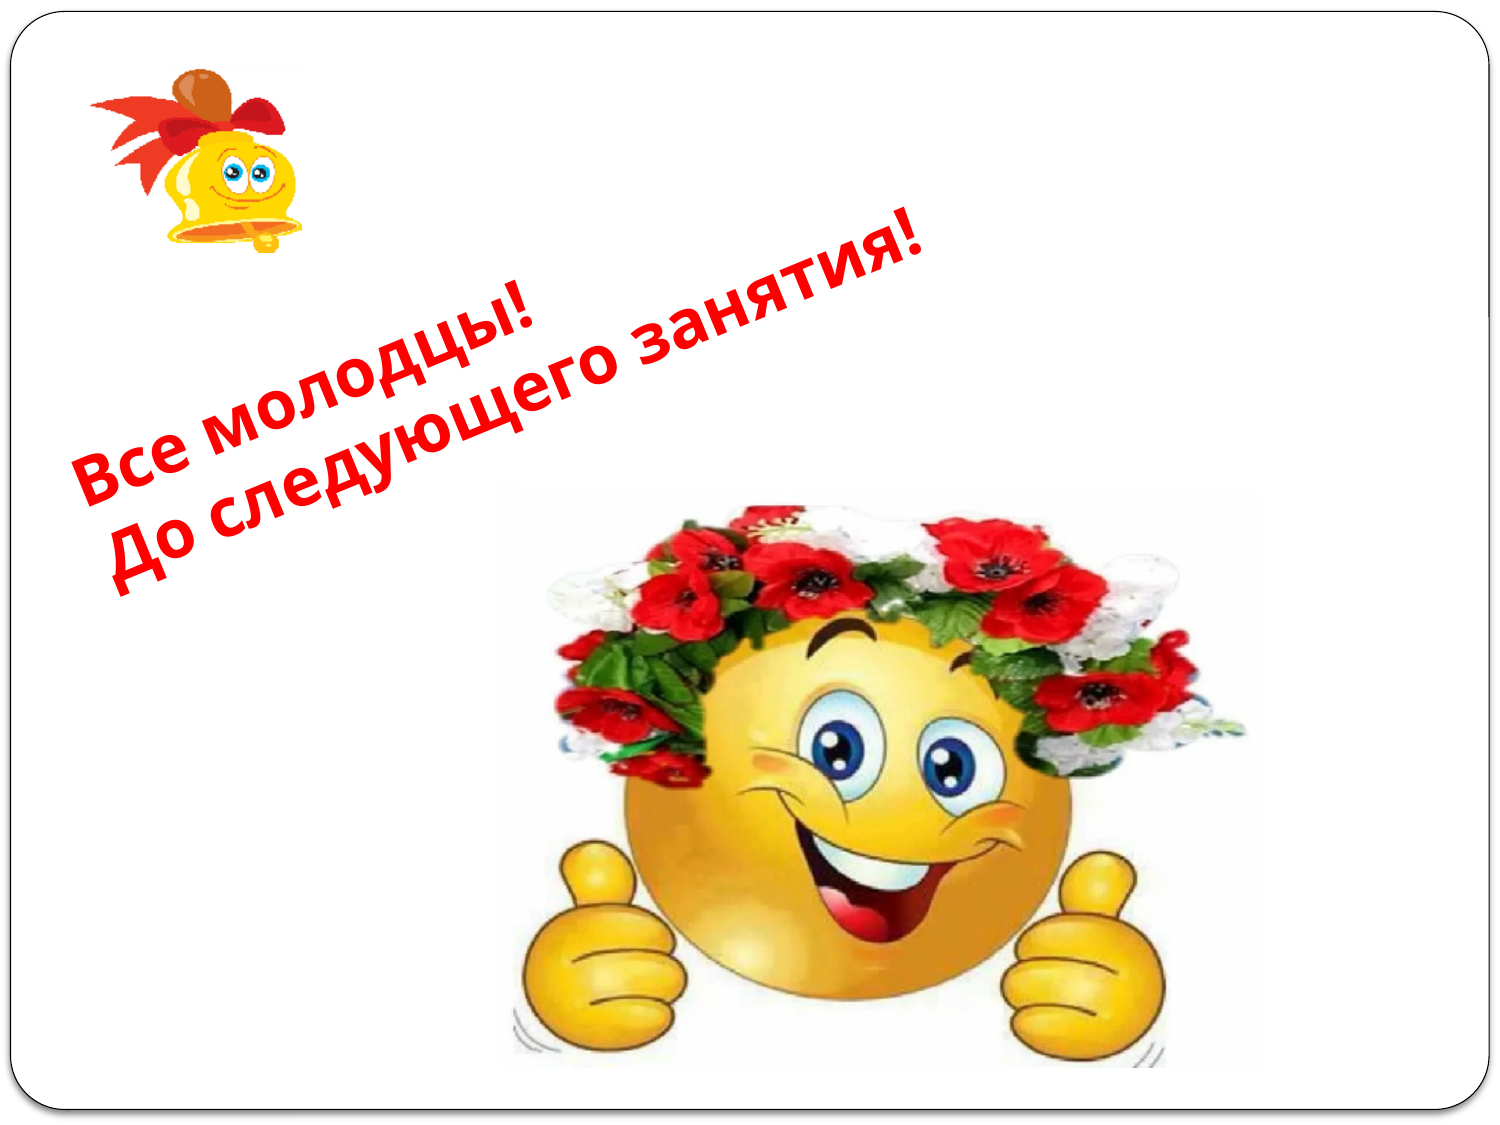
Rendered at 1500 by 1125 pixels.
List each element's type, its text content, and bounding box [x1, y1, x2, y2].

title Все молодцы! До следующего занятия! [41, 66, 1025, 617]
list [501, 479, 1259, 1068]
picture [88, 63, 302, 254]
